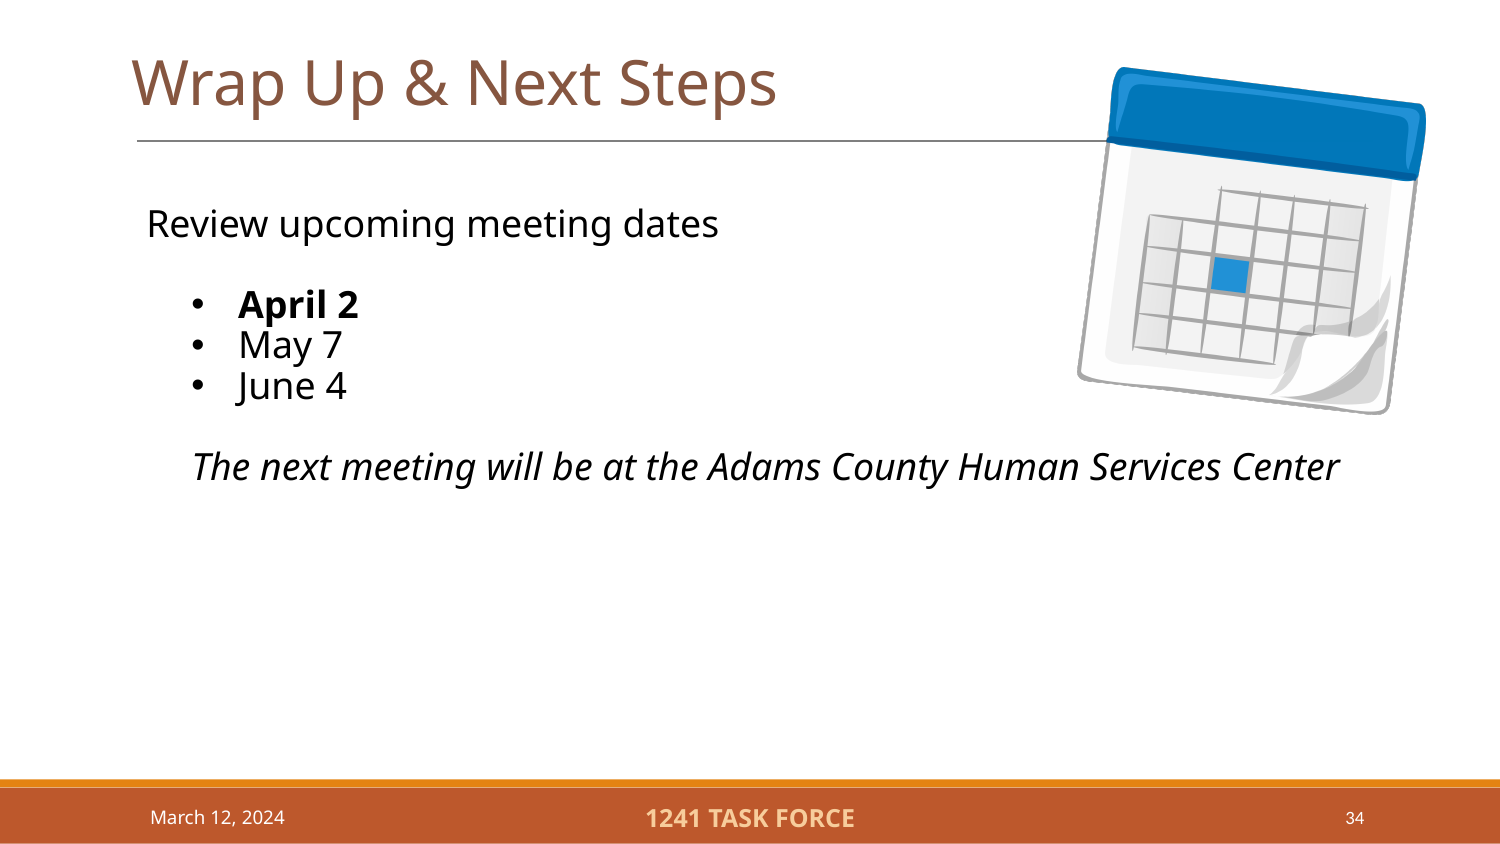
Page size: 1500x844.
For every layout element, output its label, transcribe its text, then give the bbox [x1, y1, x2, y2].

list Review upcoming meeting dates April 2 May 7 June 4 The next meeting will be at the Adams County Human Services Center [135, 197, 1426, 757]
slide_number 34 [1218, 794, 1380, 840]
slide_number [135, 794, 440, 840]
title Wrap Up & Next Steps [131, 32, 1369, 128]
footer 1241 TASK FORCE [453, 794, 1047, 840]
picture [1077, 67, 1426, 415]
